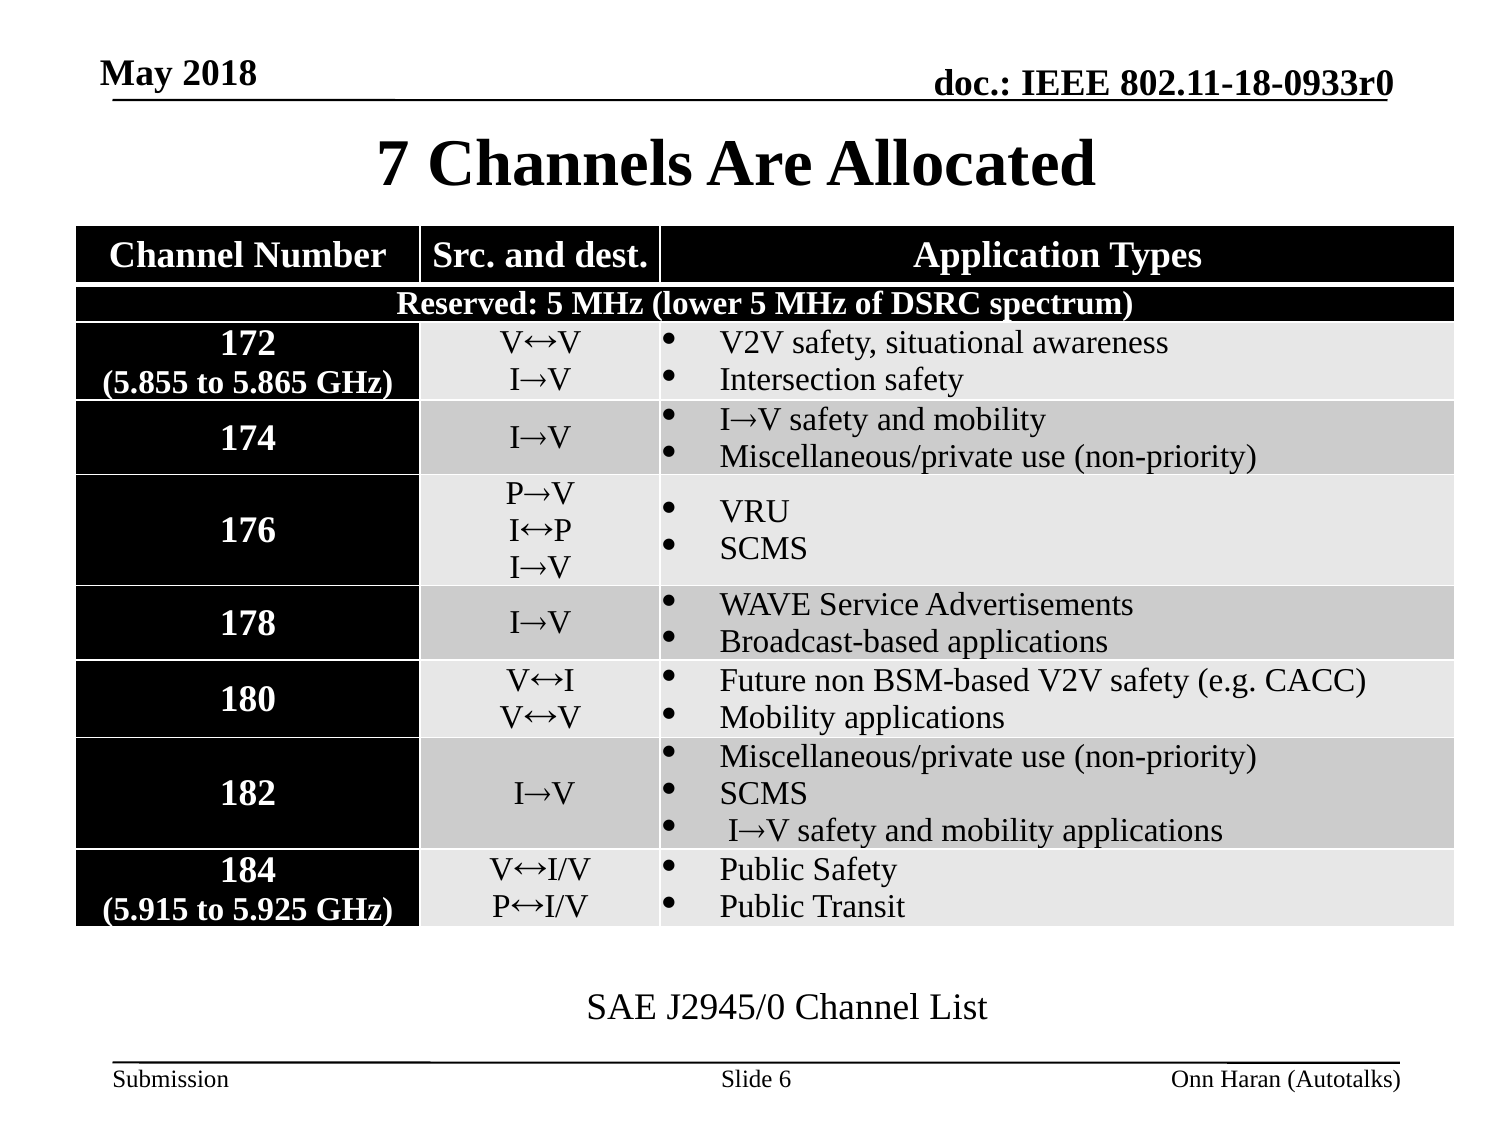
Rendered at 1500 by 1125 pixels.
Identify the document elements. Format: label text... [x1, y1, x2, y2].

table_cell 174 [76, 401, 419, 474]
table_cell Miscellaneous/private use (non-priority) SCMS IV safety and mobility applications [661, 738, 1454, 848]
table_cell VI VV [421, 661, 659, 737]
text_box SAE J2945/0 Channel List [496, 974, 1004, 1035]
table_cell 178 [76, 586, 419, 659]
table_cell 176 [76, 475, 419, 585]
table_cell IV [421, 586, 659, 659]
table_cell PV IP IV [421, 475, 659, 585]
slide_number Slide 6 [712, 1061, 800, 1123]
title 7 Channels Are Allocated [99, 70, 1375, 224]
table_cell 184 (5.915 to 5.925 GHz) [76, 850, 419, 926]
table_cell Public Safety Public Transit [661, 850, 1454, 926]
table_cell Future non BSM-based V2V safety (e.g. CACC) Mobility applications [661, 661, 1454, 737]
table_cell 172 (5.855 to 5.865 GHz) [76, 323, 419, 399]
table_header Src. and dest. [421, 226, 659, 282]
table_header Channel Number [76, 226, 419, 282]
table_cell 182 [76, 738, 419, 848]
table_cell VI/V PI/V [421, 850, 659, 926]
table_cell 180 [76, 661, 419, 737]
table_cell V2V safety, situational awareness Intersection safety [661, 323, 1454, 399]
table_cell Reserved: 5 MHz (lower 5 MHz of DSRC spectrum) [76, 287, 1454, 321]
table_cell VRU SCMS [661, 475, 1454, 585]
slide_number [99, 48, 408, 94]
footer Onn Haran (Autotalks) [878, 1061, 1402, 1093]
table_header Application Types [661, 226, 1454, 282]
table_cell IV [421, 401, 659, 474]
table_cell VV IV [421, 323, 659, 399]
table_cell IV safety and mobility Miscellaneous/private use (non-priority) [661, 401, 1454, 474]
table_cell WAVE Service Advertisements Broadcast-based applications [661, 586, 1454, 659]
table_cell IV [421, 738, 659, 848]
